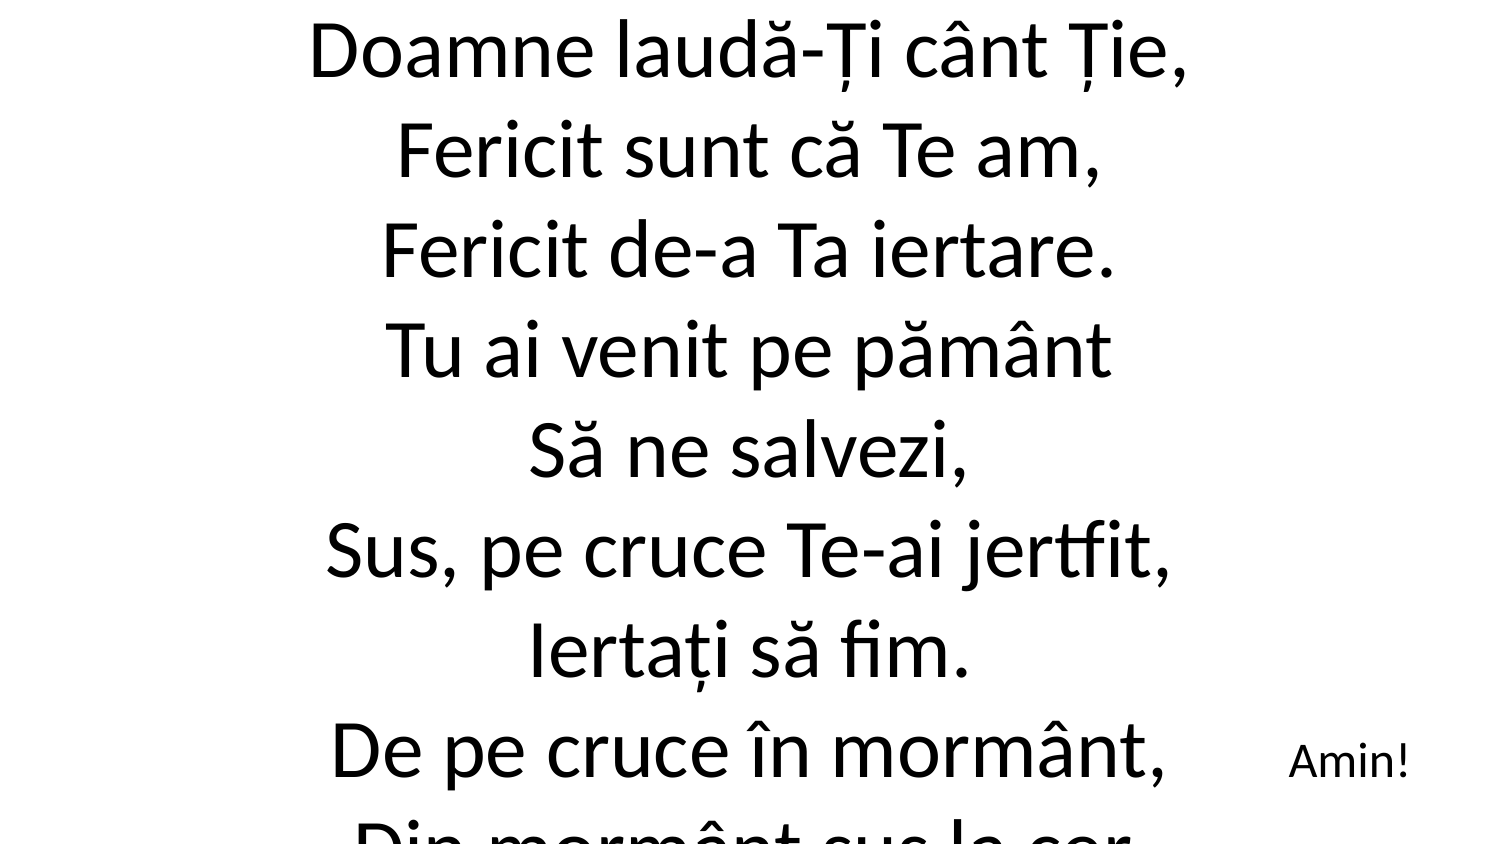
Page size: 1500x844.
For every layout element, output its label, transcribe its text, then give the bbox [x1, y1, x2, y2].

text_box Doamne Numele-Ți înalț, Doamne laudă-Ți cânt Ție, Fericit sunt că Te am, Fericit de-a Ta iertare. Tu ai venit pe pământ Să ne salvezi, Sus, pe cruce Te-ai jertfit, Iertați să fim. De pe cruce în mormânt, Din mormânt sus la cer, Să fii înălțat mereu. [294, 0, 1206, 844]
text_box Amin! [1273, 674, 1427, 795]
